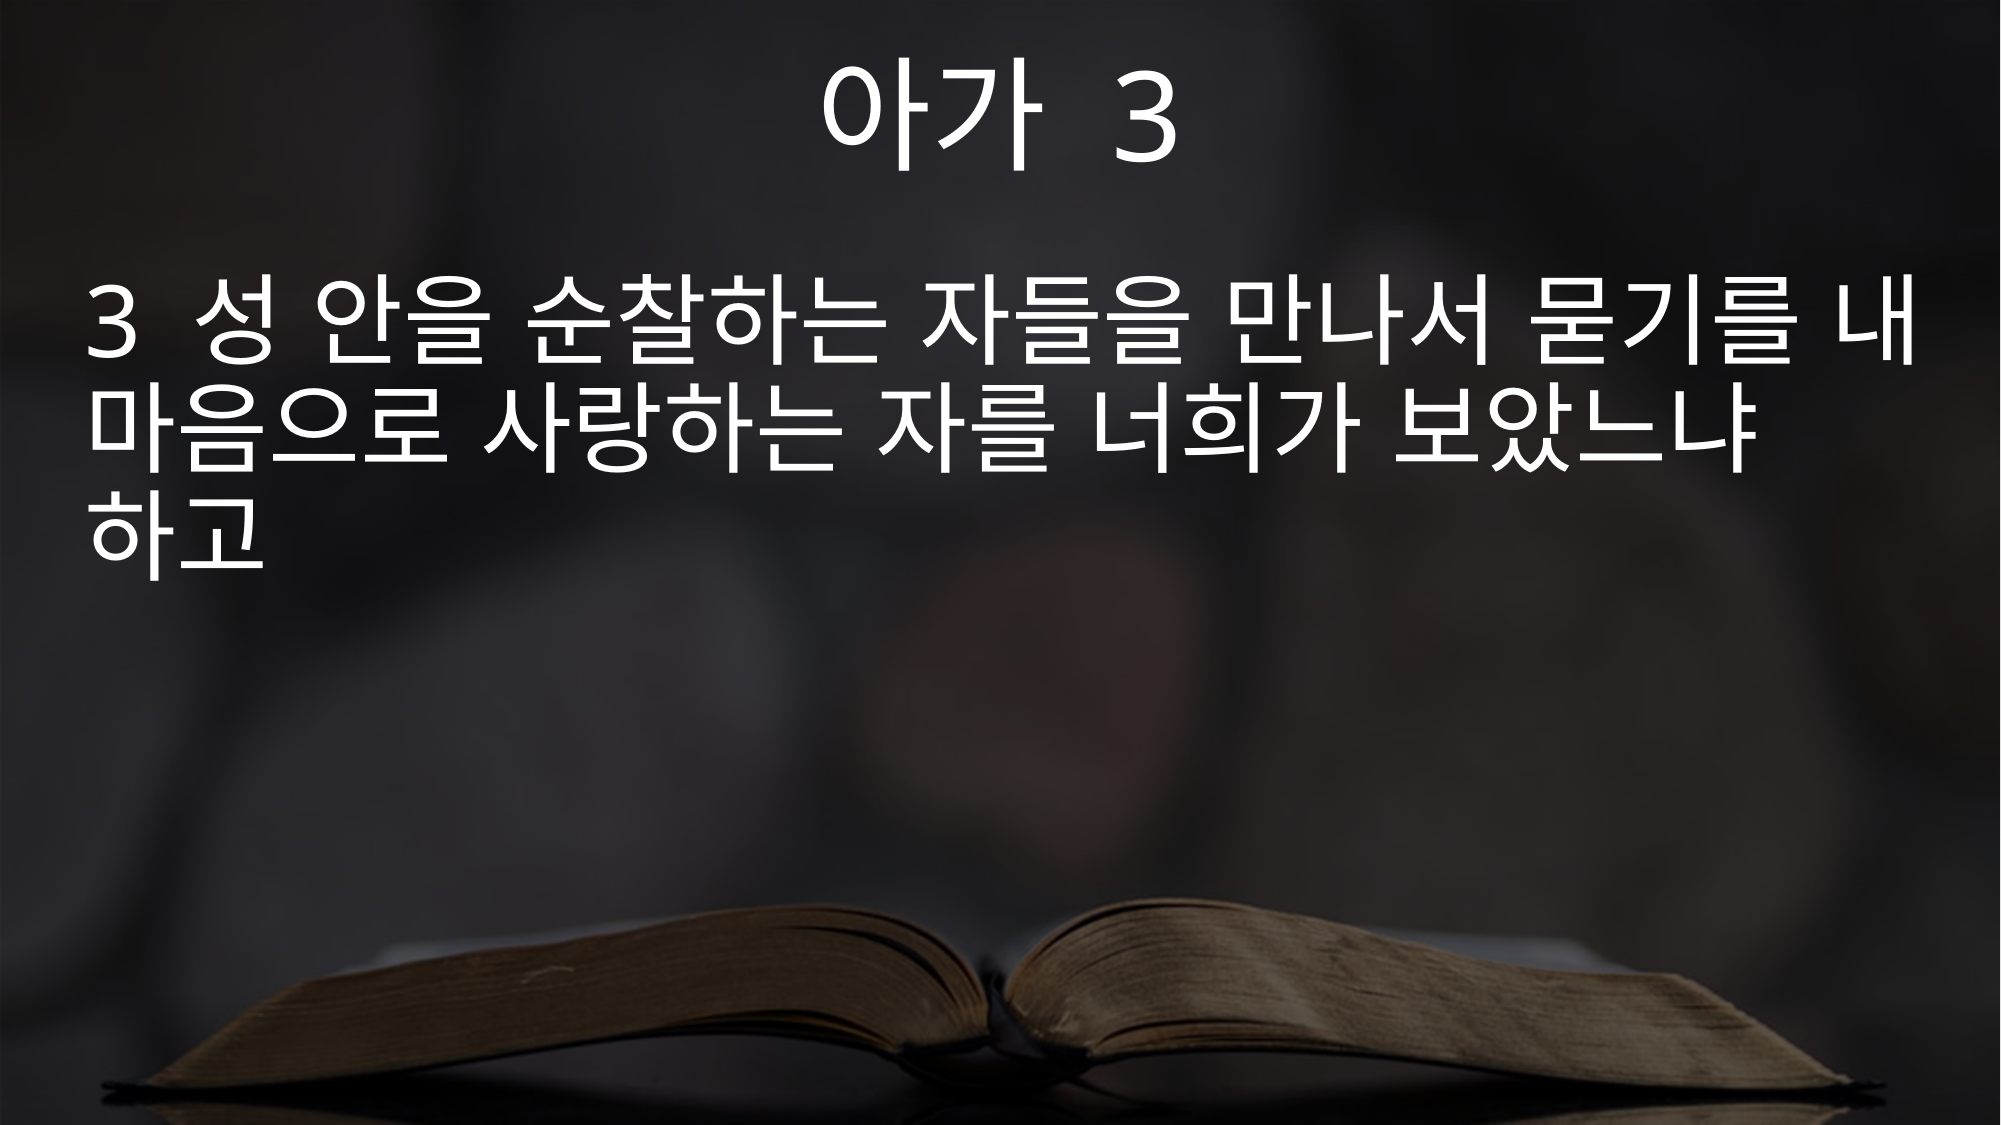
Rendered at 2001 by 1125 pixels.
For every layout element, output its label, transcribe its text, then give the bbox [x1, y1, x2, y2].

list 3 성 안을 순찰하는 자들을 만나서 묻기를 내 마음으로 사랑하는 자를 너희가 보았느냐 하고 [69, 263, 1953, 423]
footer 아가 3 [0, 32, 2000, 192]
picture [0, 0, 2001, 1125]
